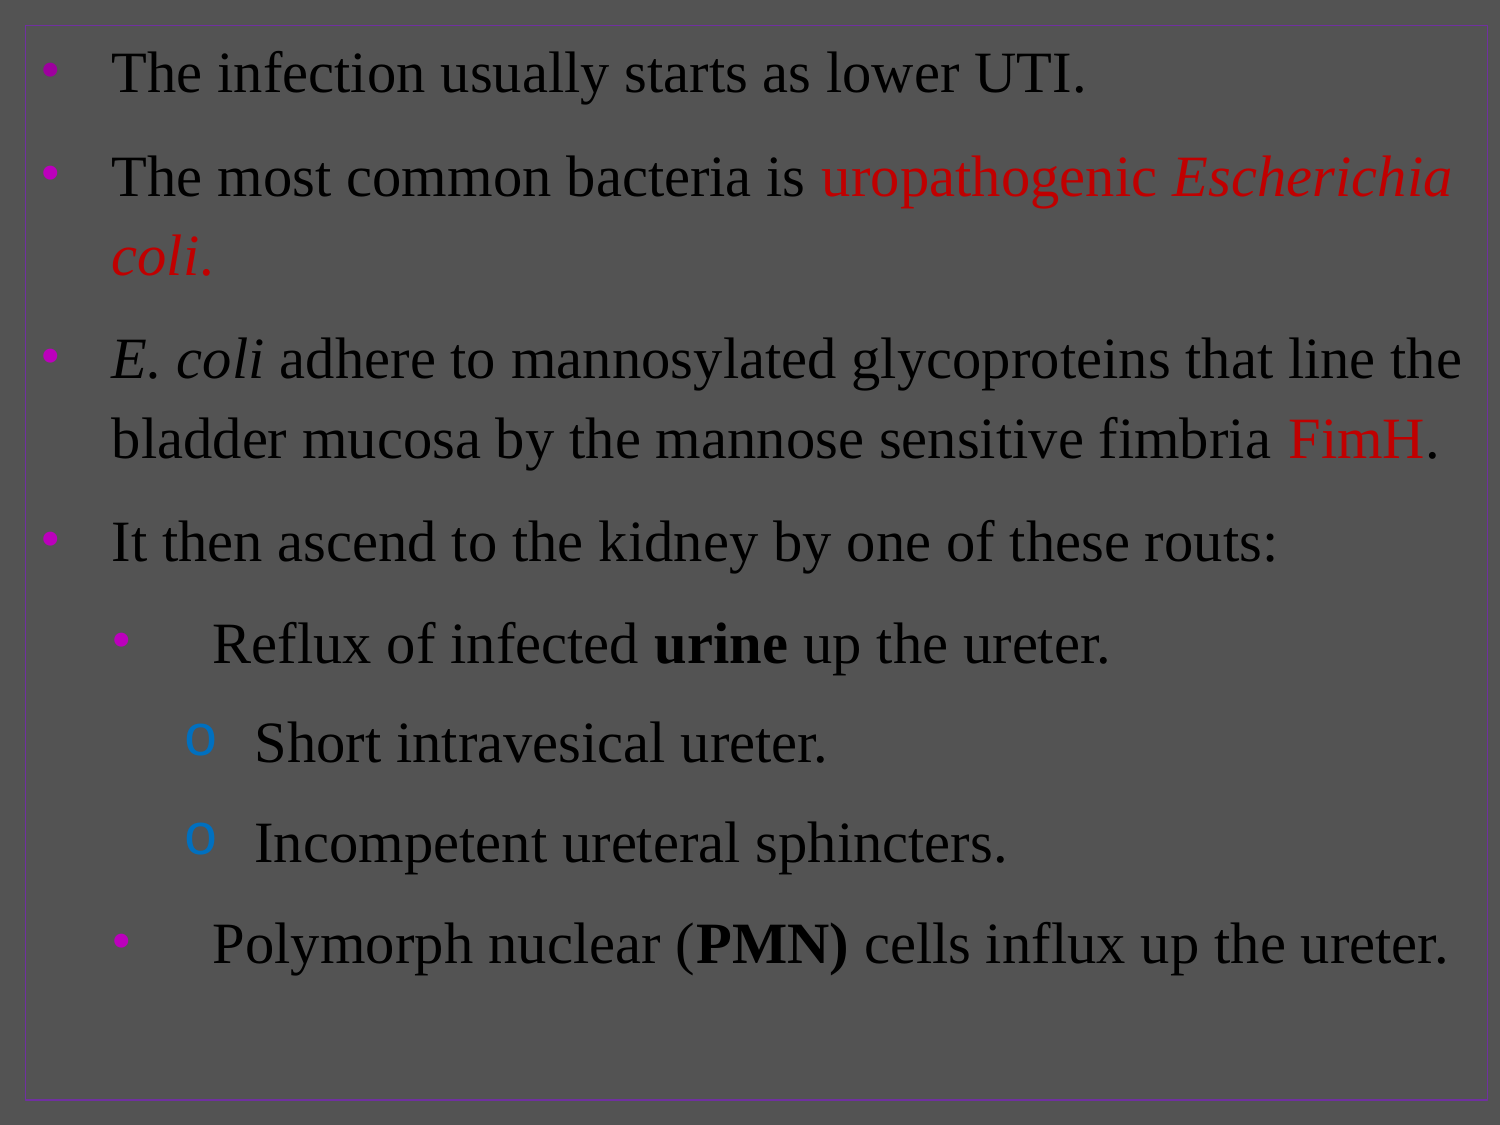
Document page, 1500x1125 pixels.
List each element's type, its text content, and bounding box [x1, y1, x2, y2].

subtitle The infection usually starts as lower UTI. The most common bacteria is uropathogenic Escherichia coli. E. coli adhere to mannosylated glycoproteins that line the bladder mucosa by the mannose sensitive fimbria FimH. It then ascend to the kidney by one of these routs: Reflux of infected urine up the ureter. Short intravesical ureter. Incompetent ureteral sphincters. Polymorph nuclear (PMN) cells influx up the ureter. [25, 25, 1488, 1101]
